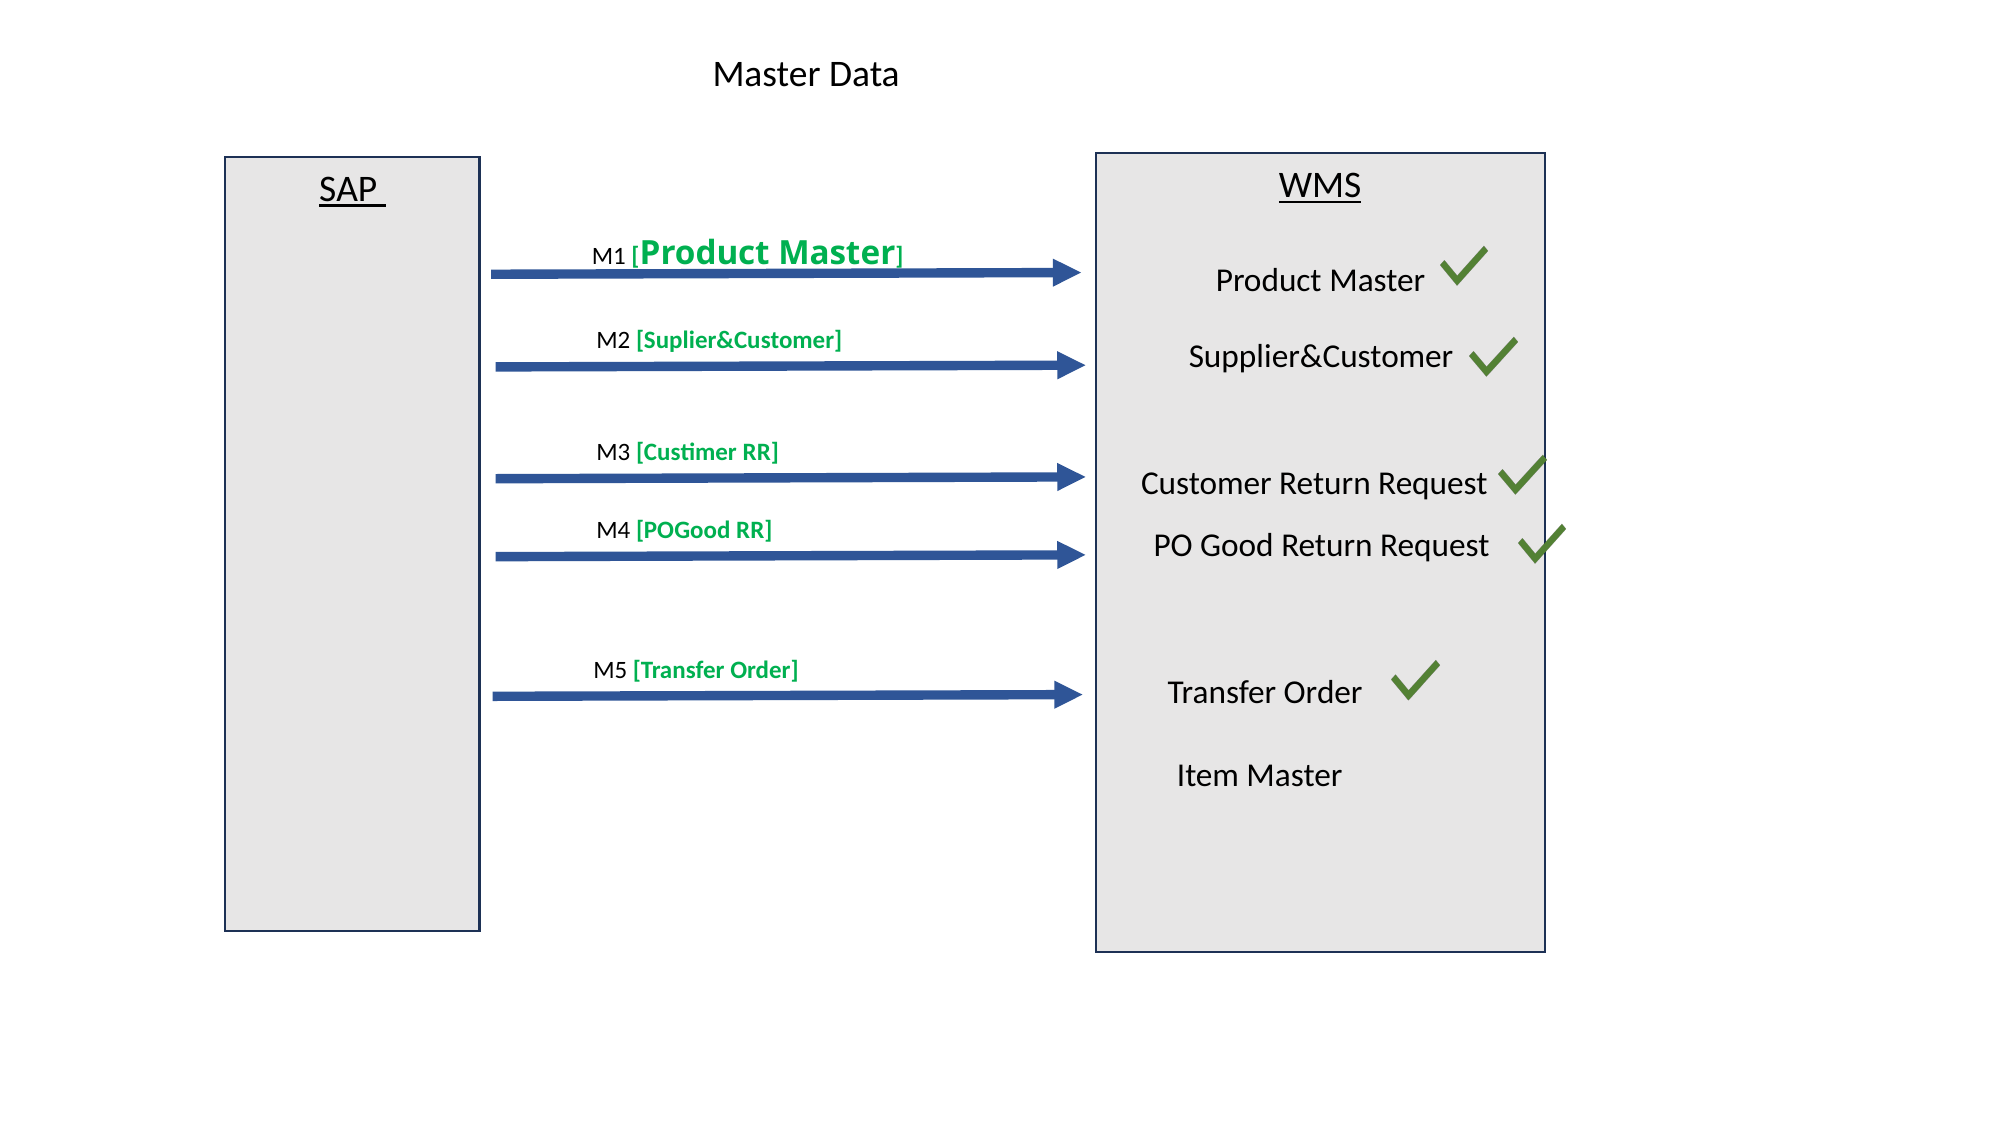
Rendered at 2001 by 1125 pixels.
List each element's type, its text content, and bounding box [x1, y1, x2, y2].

text_box WMS [1095, 152, 1546, 953]
text_box M3 [Custimer RR] [581, 428, 1032, 473]
picture [1438, 236, 1489, 295]
picture [1497, 445, 1548, 504]
text_box Transfer Order [1127, 662, 1403, 718]
picture [1468, 327, 1519, 386]
text_box M5 [Transfer Order] [578, 645, 1029, 691]
picture [1516, 514, 1567, 573]
text_box Product Master [1181, 250, 1460, 326]
text_box PO Good Return Request [1132, 515, 1512, 571]
text_box SAP [224, 156, 481, 932]
text_box Master Data [484, 41, 1128, 101]
text_box M2 [Suplier&Customer] [581, 316, 1032, 362]
text_box M1 [Product Master] [576, 275, 1027, 279]
text_box Item Master [1161, 745, 1447, 801]
text_box Customer Return Request [1120, 453, 1509, 509]
text_box M4 [POGood RR] [581, 505, 1032, 551]
text_box M1 [Product Master] [576, 223, 1027, 272]
text_box Supplier&Customer [1120, 326, 1522, 422]
picture [1390, 650, 1441, 710]
